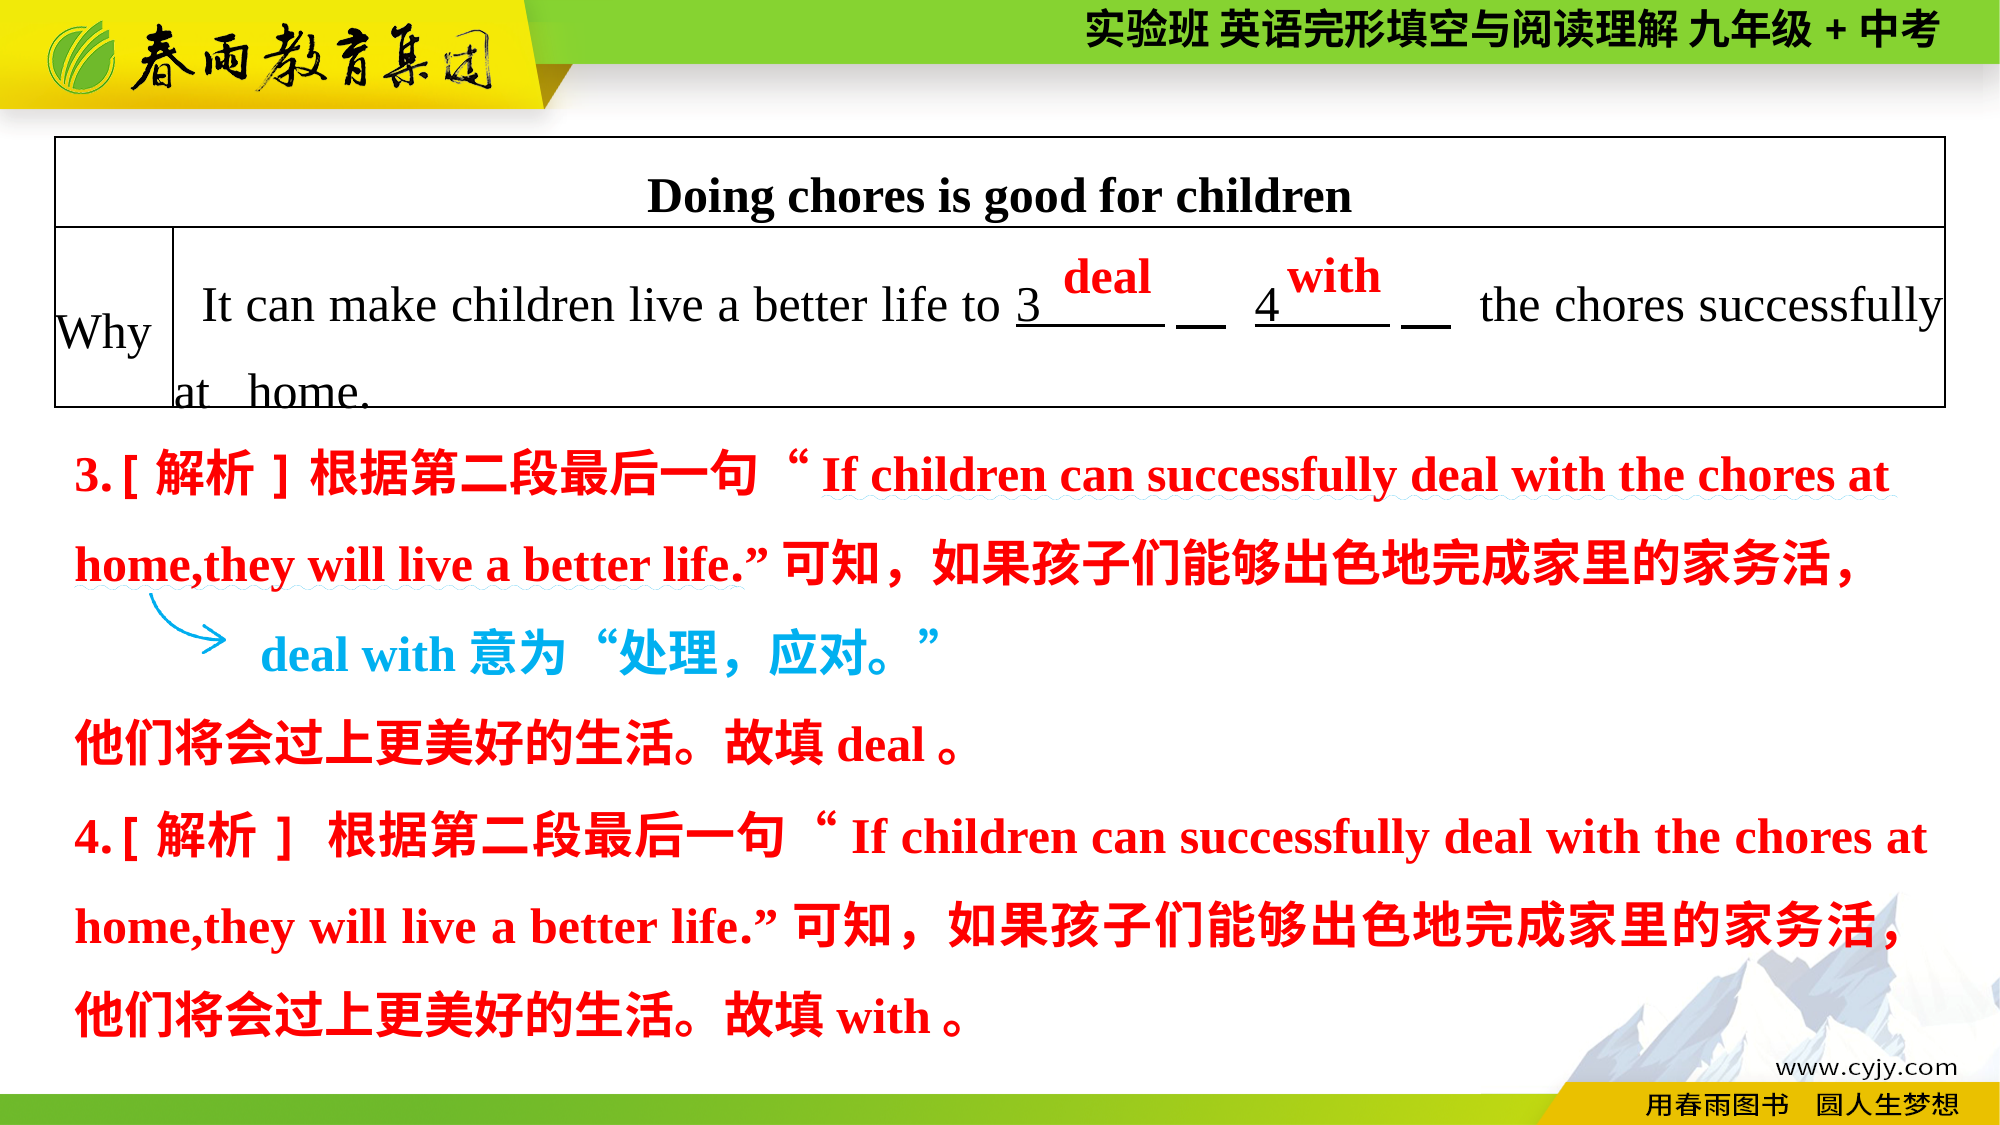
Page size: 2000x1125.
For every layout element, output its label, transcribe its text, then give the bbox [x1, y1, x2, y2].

picture [0, 0, 2000, 1125]
table_header Doing chores is good for children [56, 138, 1944, 226]
table_cell Why [56, 228, 172, 406]
text_box with [1272, 234, 1397, 310]
text_box deal [1048, 236, 1167, 312]
table_cell It can make children live a better life to 3 4 the chores successfully at home. [174, 228, 1944, 406]
text_box 3.[解析]根据第二段最后一句“If children can successfully deal with the chores at home,they will live a better life.”可知，如果孩子们能够出色地完成家里的家务活， deal with意为“处理，应对。” 他们将会过上更美好的生活。故填deal。 [59, 408, 1944, 780]
text_box 4.[解析] 根据第二段最后一句“If children can successfully deal with the chores at home,they will live a better life.”可知，如果孩子们能够出色地完成家里的家务活，他们将会过上更美好的生活。故填with。 [59, 780, 1944, 1051]
